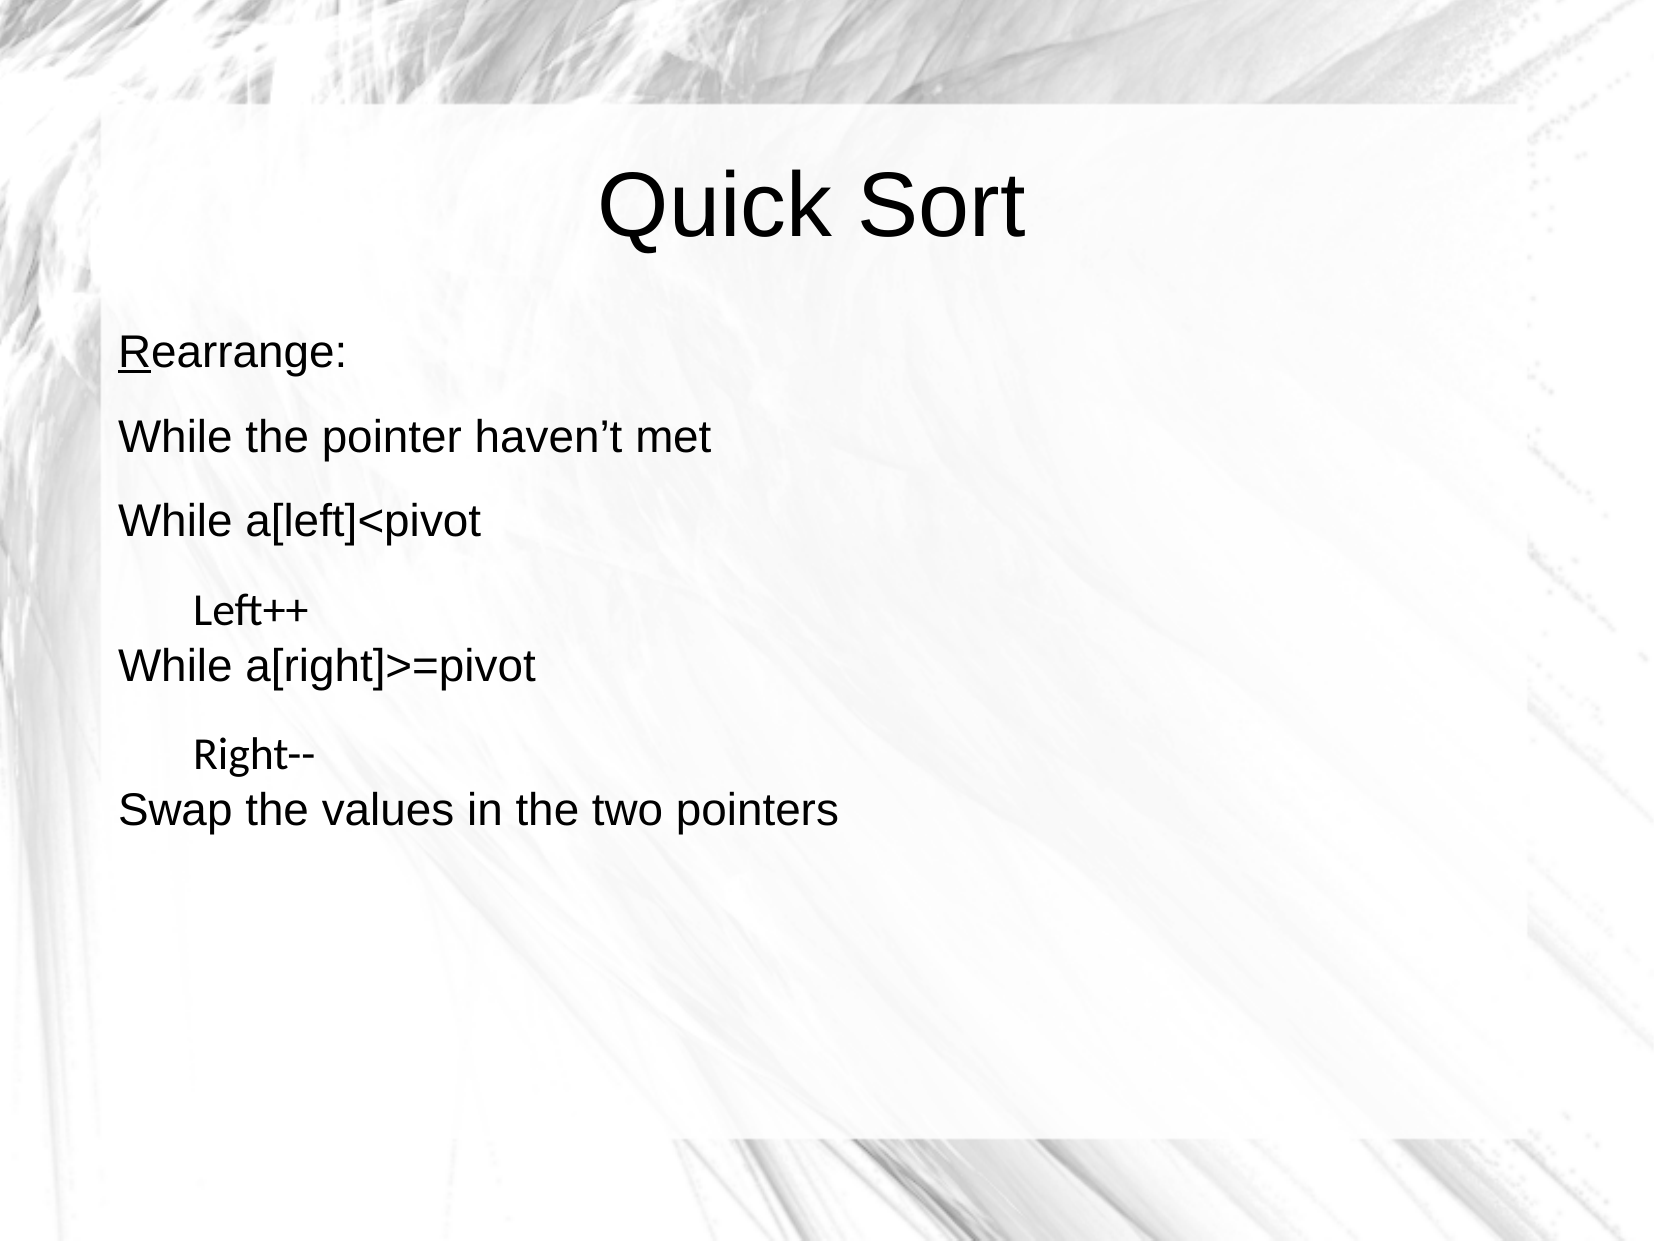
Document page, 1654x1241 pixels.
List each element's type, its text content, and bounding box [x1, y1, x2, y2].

list Rearrange: While the pointer haven’t met While a[left]<pivot Left++ While a[right]>=pivot Right-- Swap the values in the two pointers [118, 319, 1571, 1109]
picture [0, 0, 1654, 1241]
title Quick Sort [118, 112, 1506, 281]
